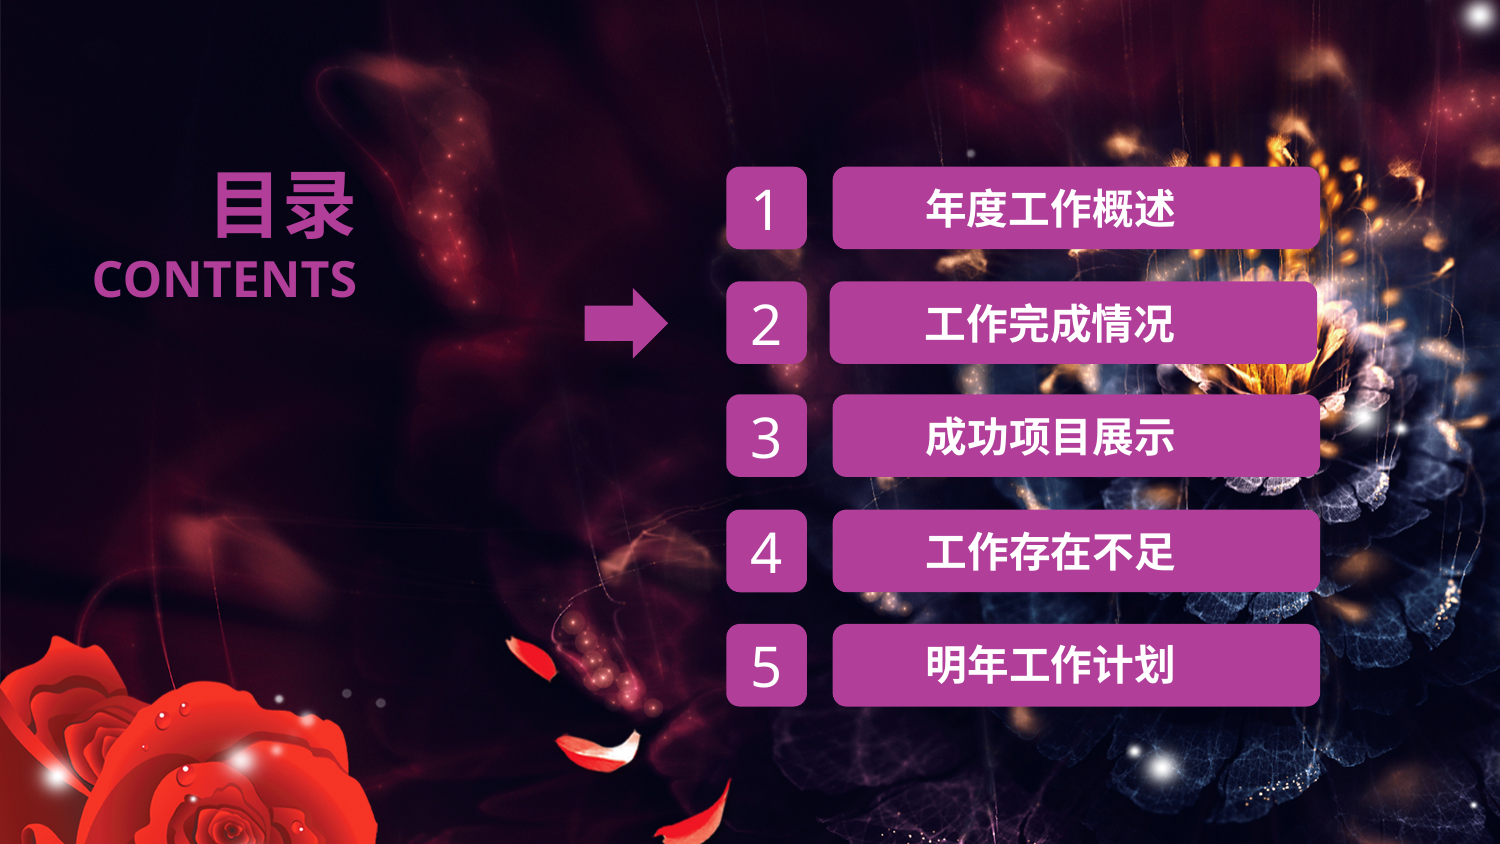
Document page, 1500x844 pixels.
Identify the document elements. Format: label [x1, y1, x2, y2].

text_box [832, 394, 1321, 478]
text_box [832, 623, 1321, 707]
text_box [832, 166, 1321, 250]
text_box [832, 509, 1321, 593]
picture [0, 0, 1500, 844]
text_box [829, 281, 1318, 365]
